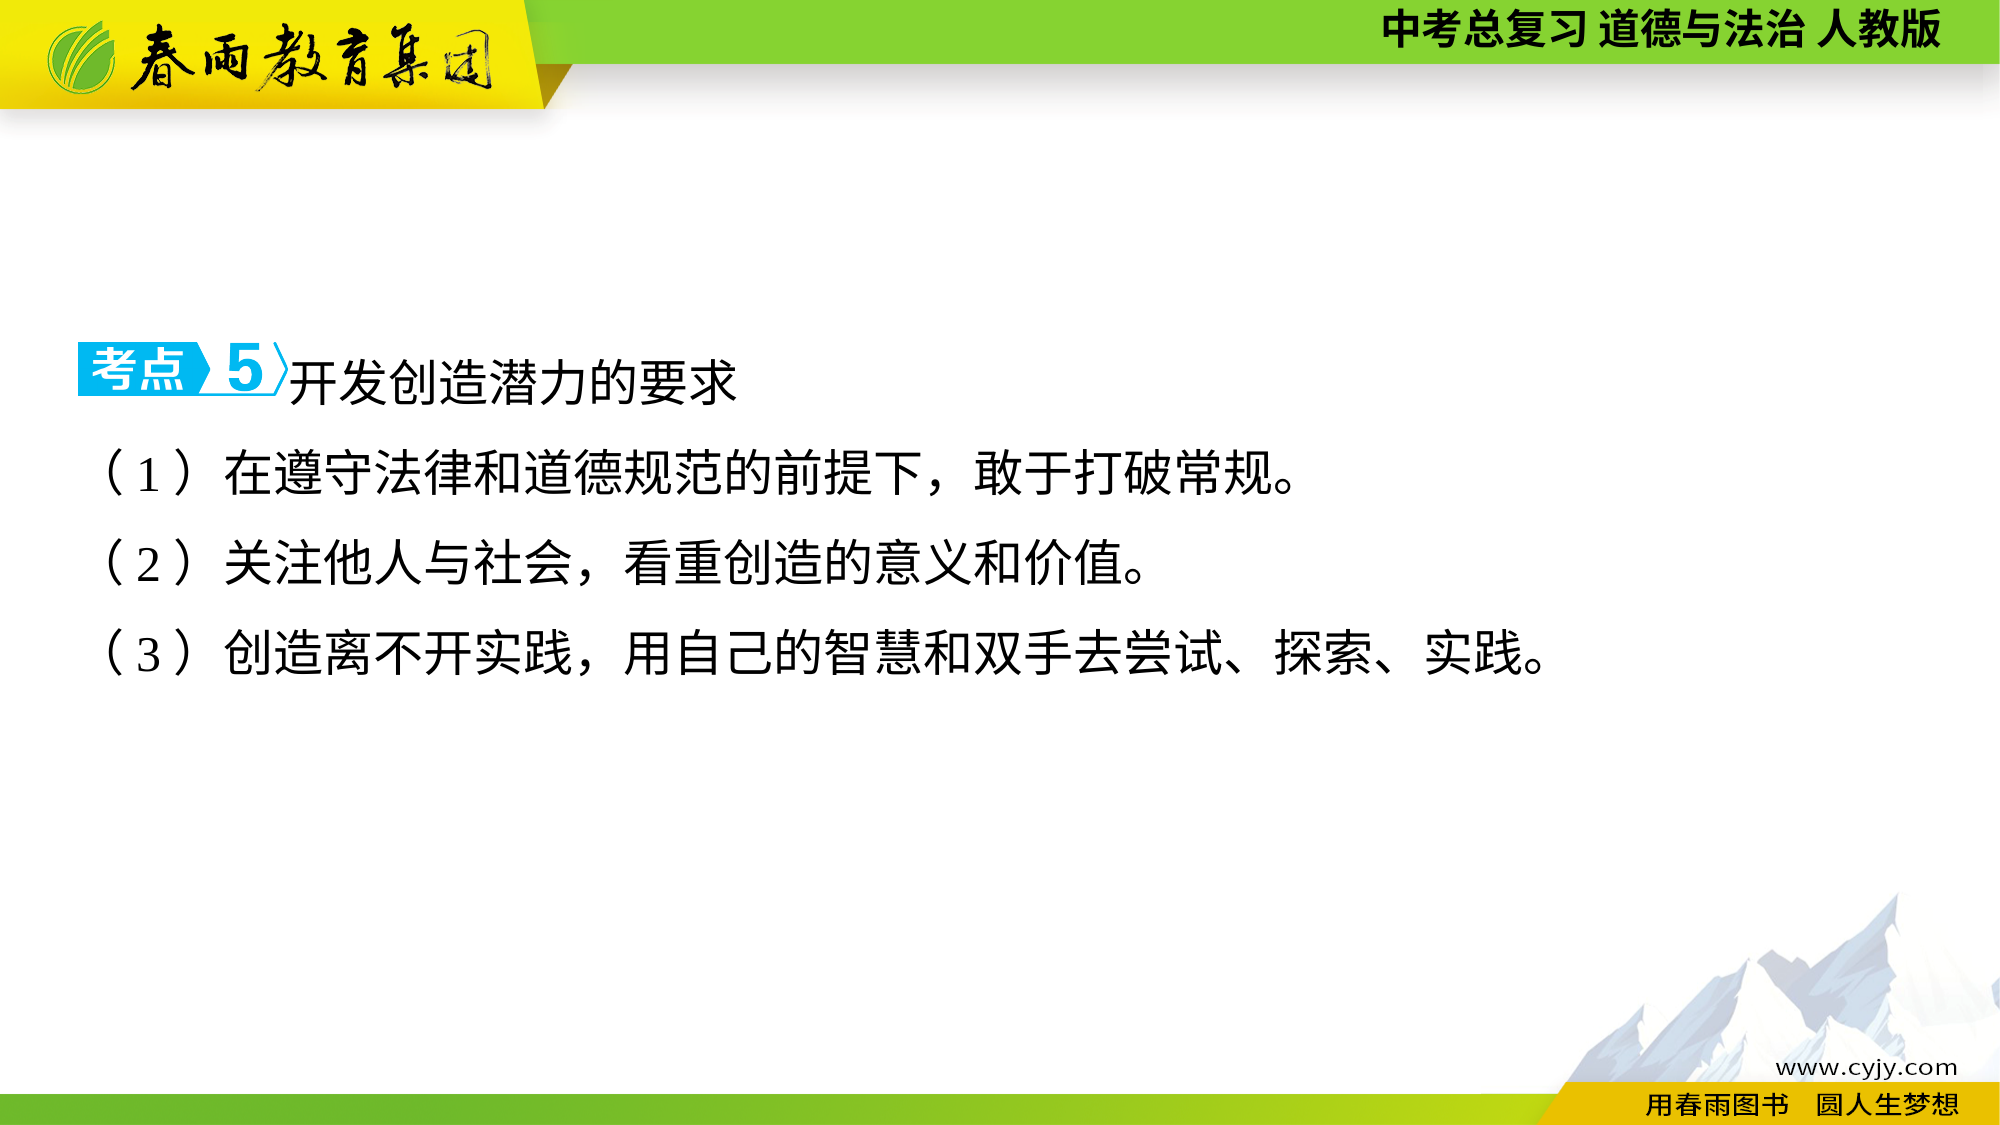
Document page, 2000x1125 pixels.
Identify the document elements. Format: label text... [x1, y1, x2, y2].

picture [0, 0, 2000, 1125]
list 开发创造潜力的要求 （1）在遵守法律和道德规范的前提下，敢于打破常规。 （2）关注他人与社会，看重创造的意义和价值。 （3）创造离不开实践，用自己的智慧和双手去尝试、探索、实践。 [59, 313, 1944, 681]
